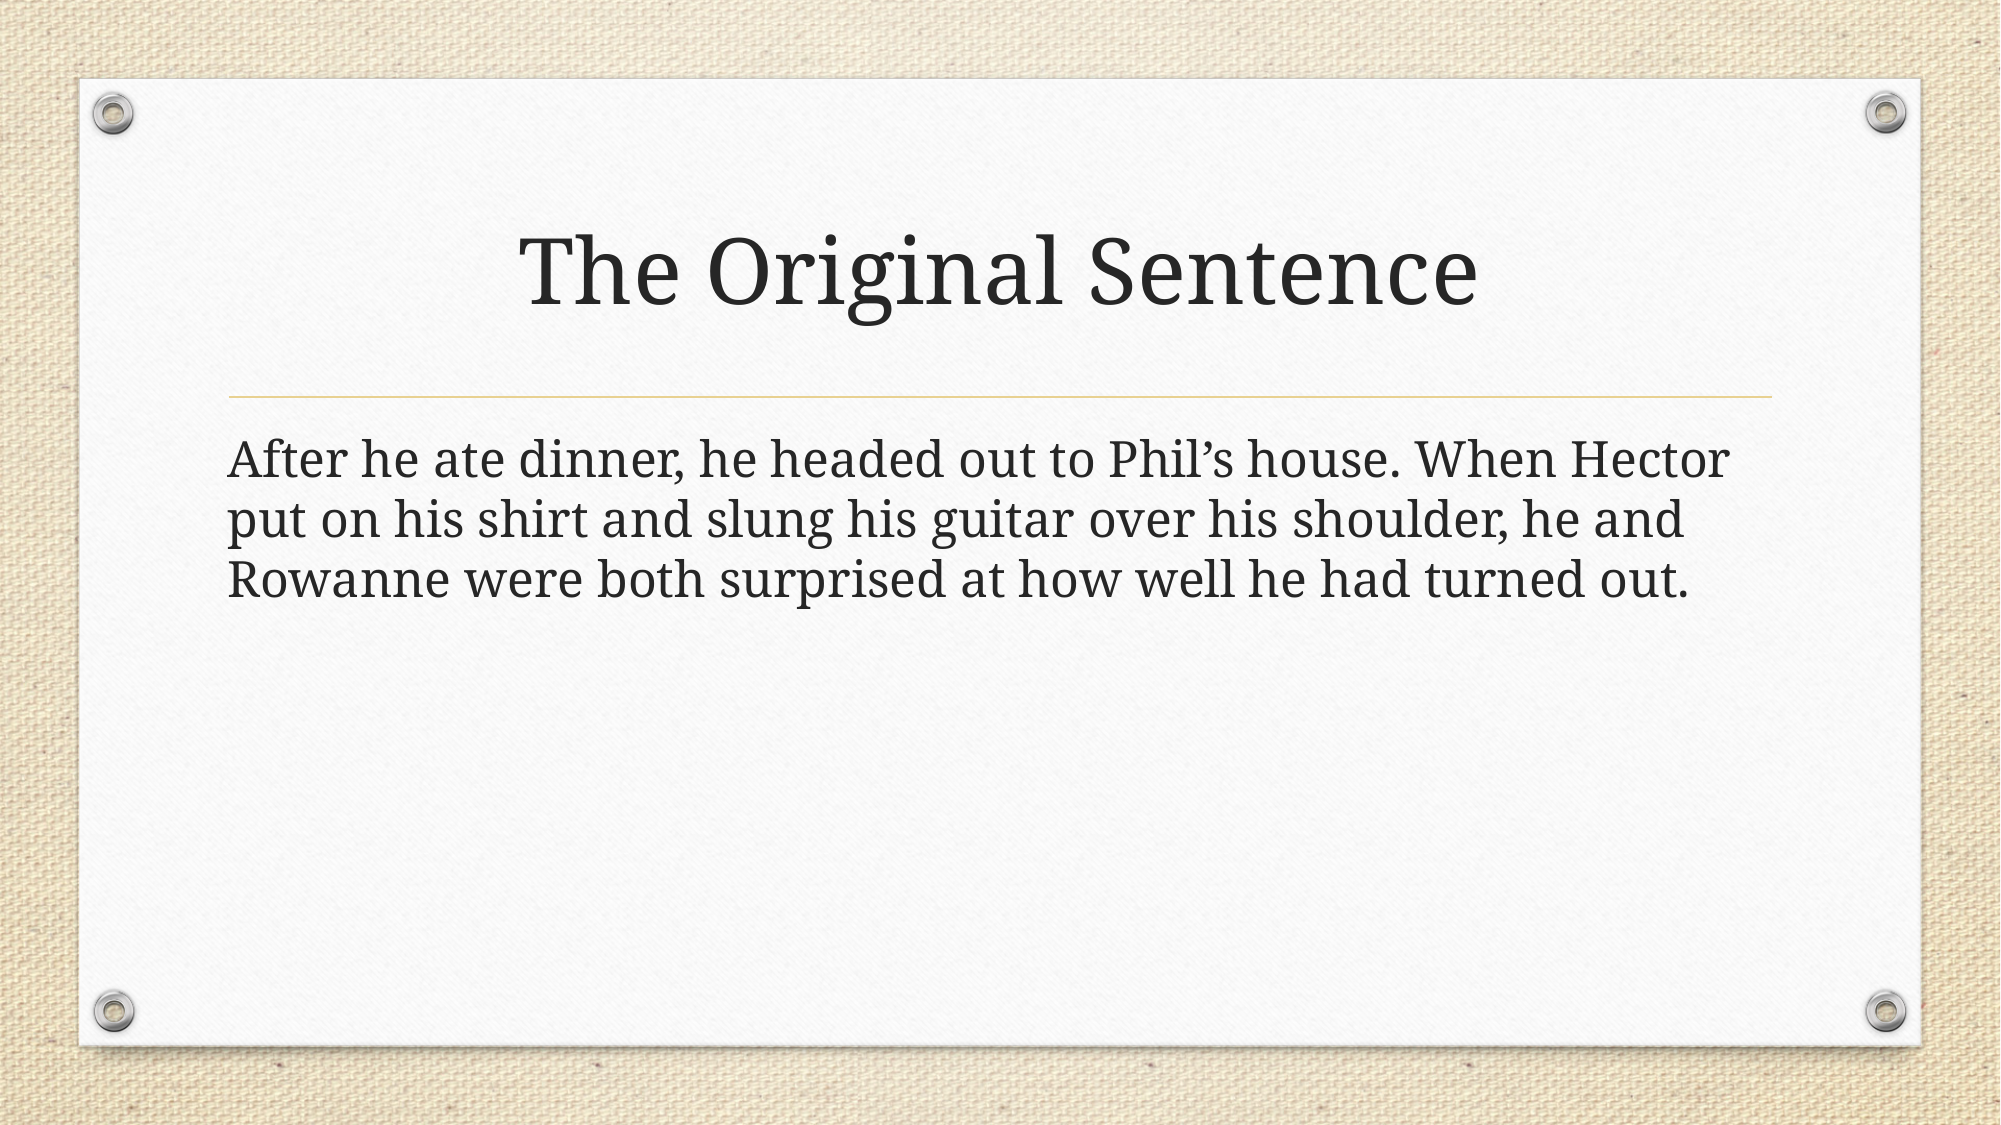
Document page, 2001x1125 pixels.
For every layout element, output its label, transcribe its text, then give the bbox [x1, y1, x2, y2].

title The Original Sentence [212, 160, 1788, 376]
list After he ate dinner, he headed out to Phil’s house. When Hector put on his shirt and slung his guitar over his shoulder, he and Rowanne were both surprised at how well he had turned out. [212, 419, 1788, 964]
picture [0, 0, 2001, 1125]
